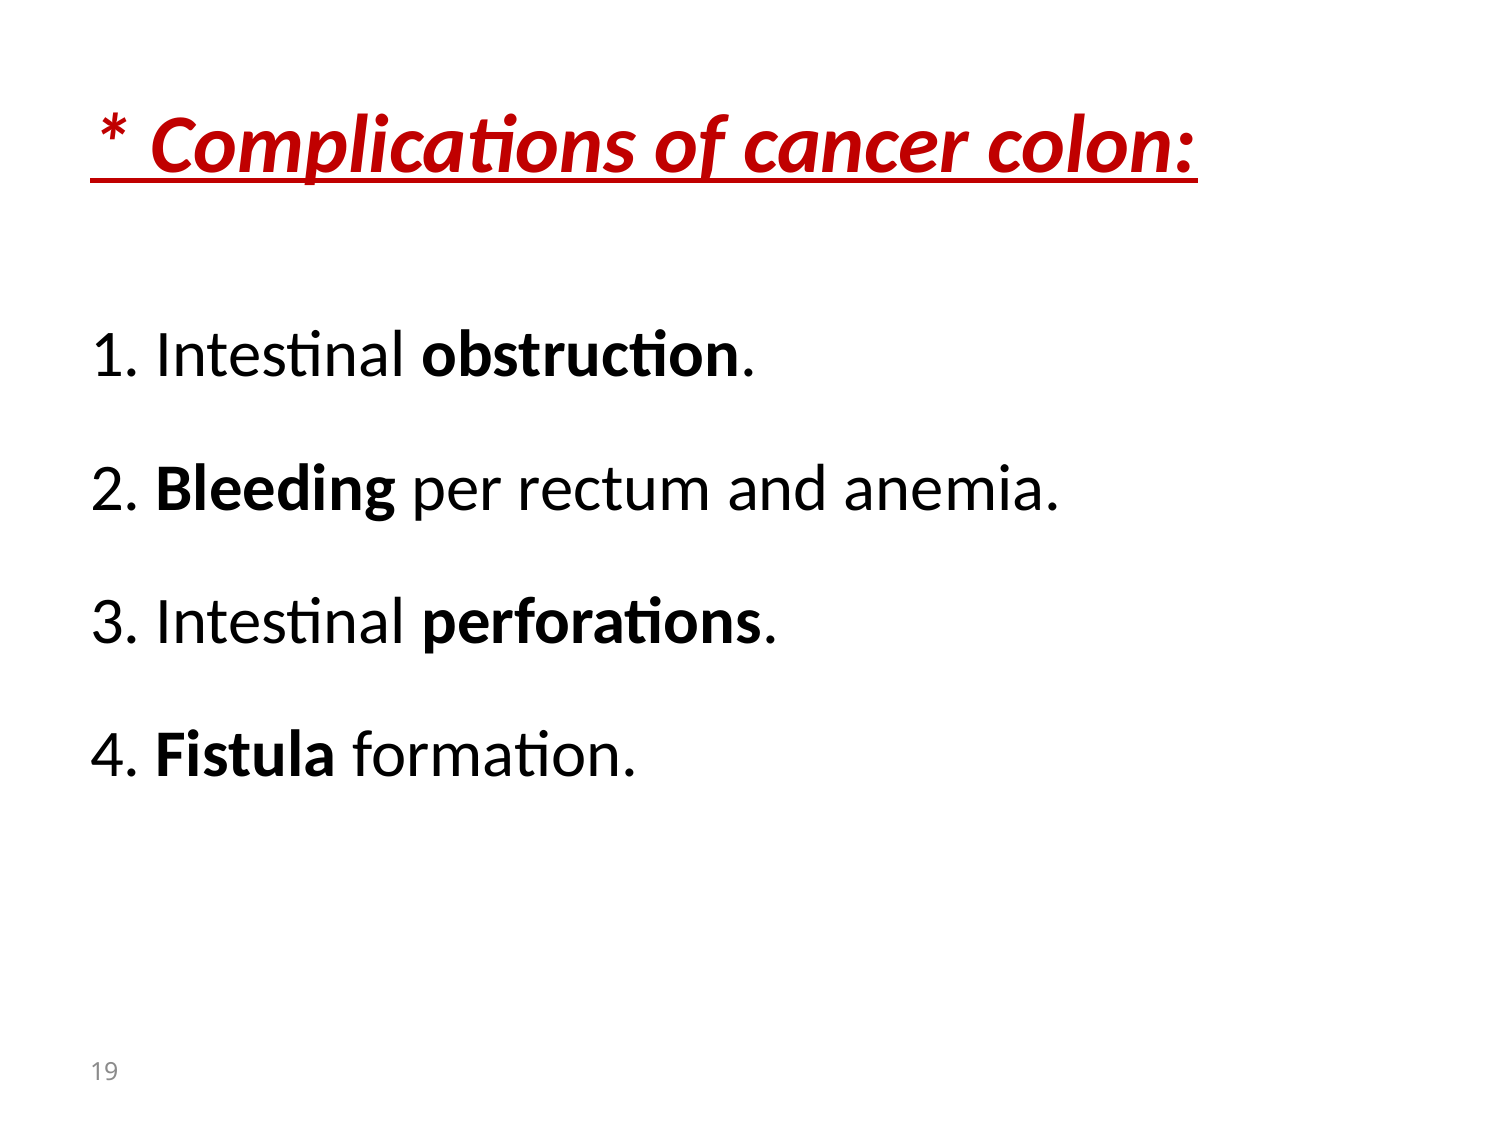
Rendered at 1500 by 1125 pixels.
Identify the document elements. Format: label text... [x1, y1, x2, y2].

list 1. Intestinal obstruction. 2. Bleeding per rectum and anemia. 3. Intestinal perforations. 4. Fistula formation. [75, 262, 1425, 1005]
title * Complications of cancer colon: [75, 45, 1425, 233]
slide_number 19 [75, 1042, 425, 1103]
